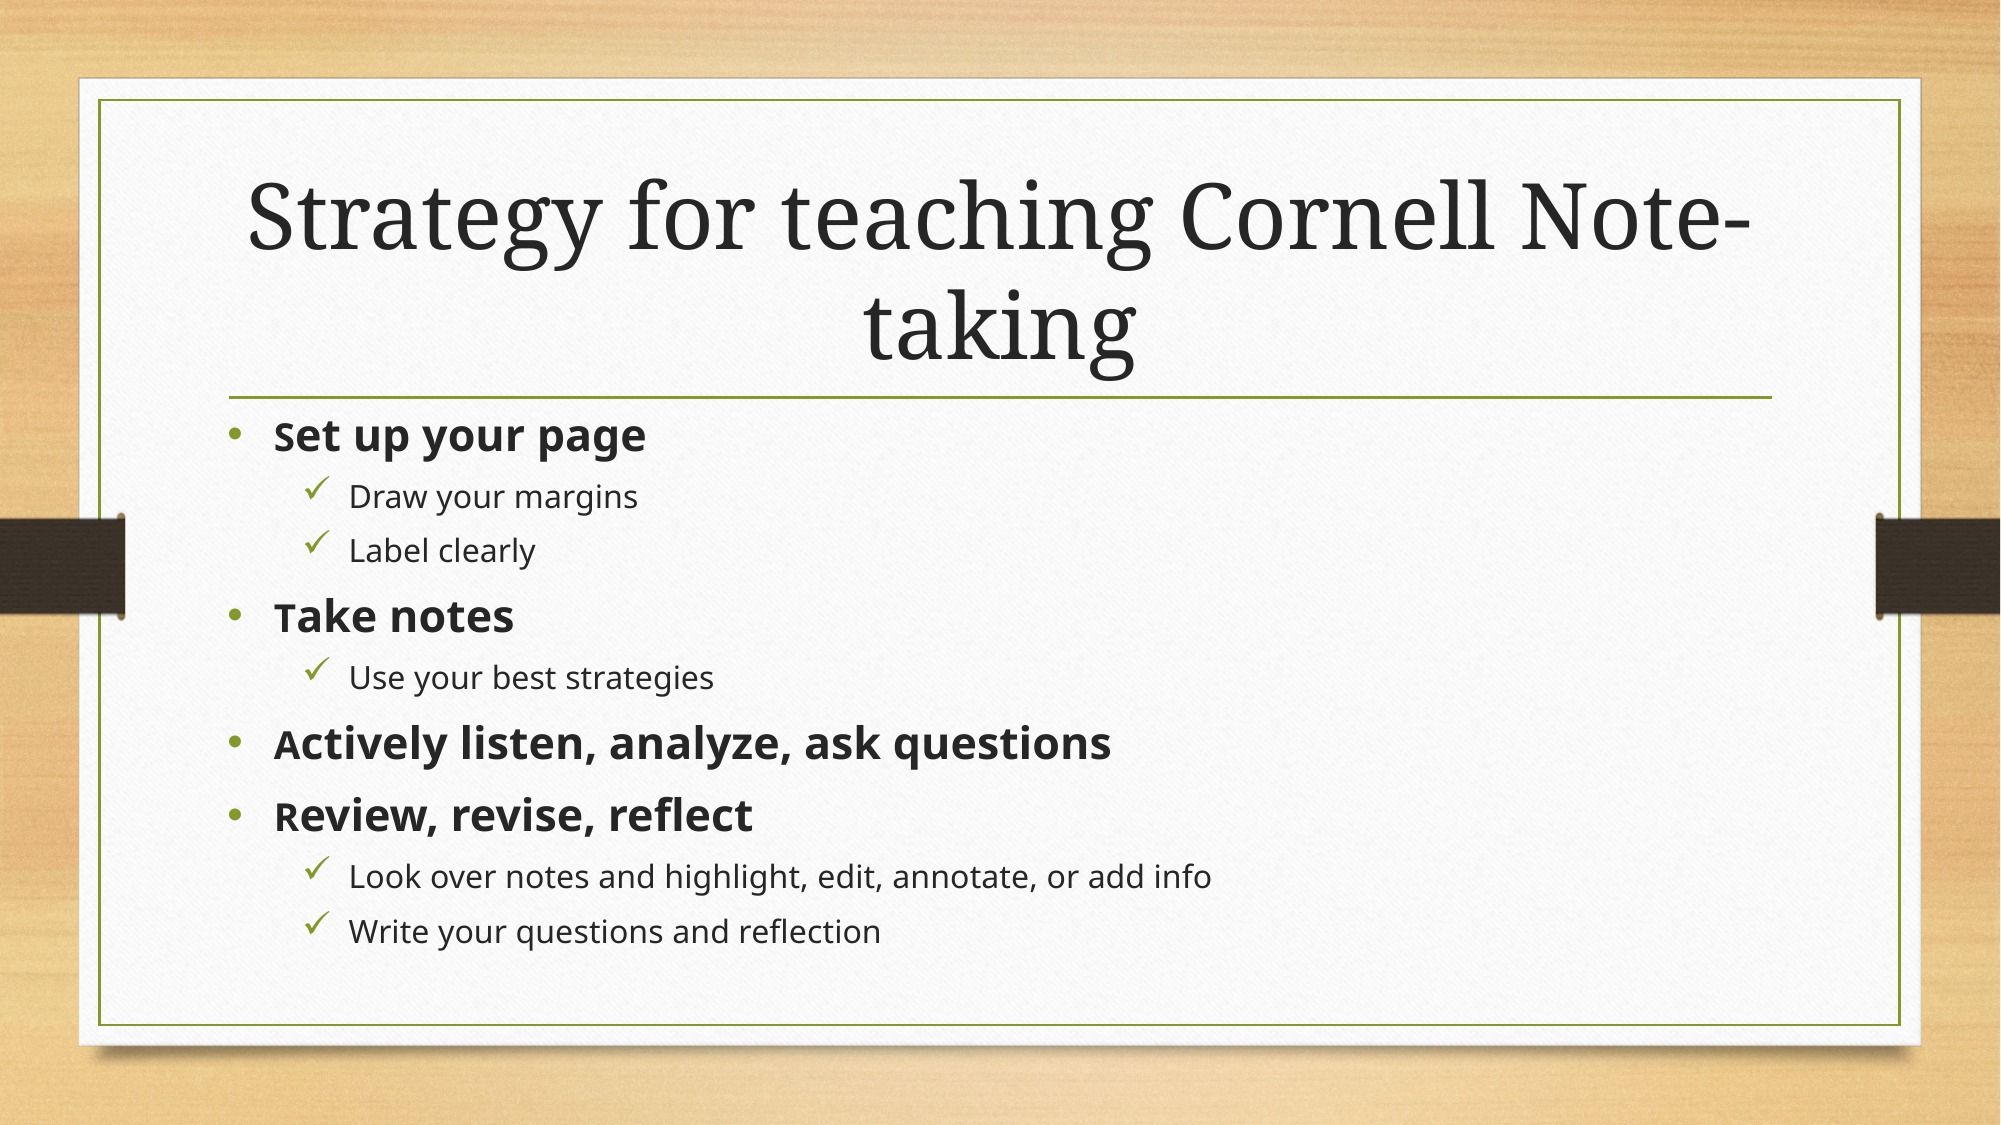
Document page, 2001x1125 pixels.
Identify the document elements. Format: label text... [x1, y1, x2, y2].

picture [0, 0, 2001, 1125]
list Set up your page Draw your margins Label clearly Take notes Use your best strategies Actively listen, analyze, ask questions Review, revise, reflect Look over notes and highlight, edit, annotate, or add info Write your questions and reflection [212, 399, 1788, 964]
title Strategy for teaching Cornell Note-taking [212, 161, 1788, 375]
